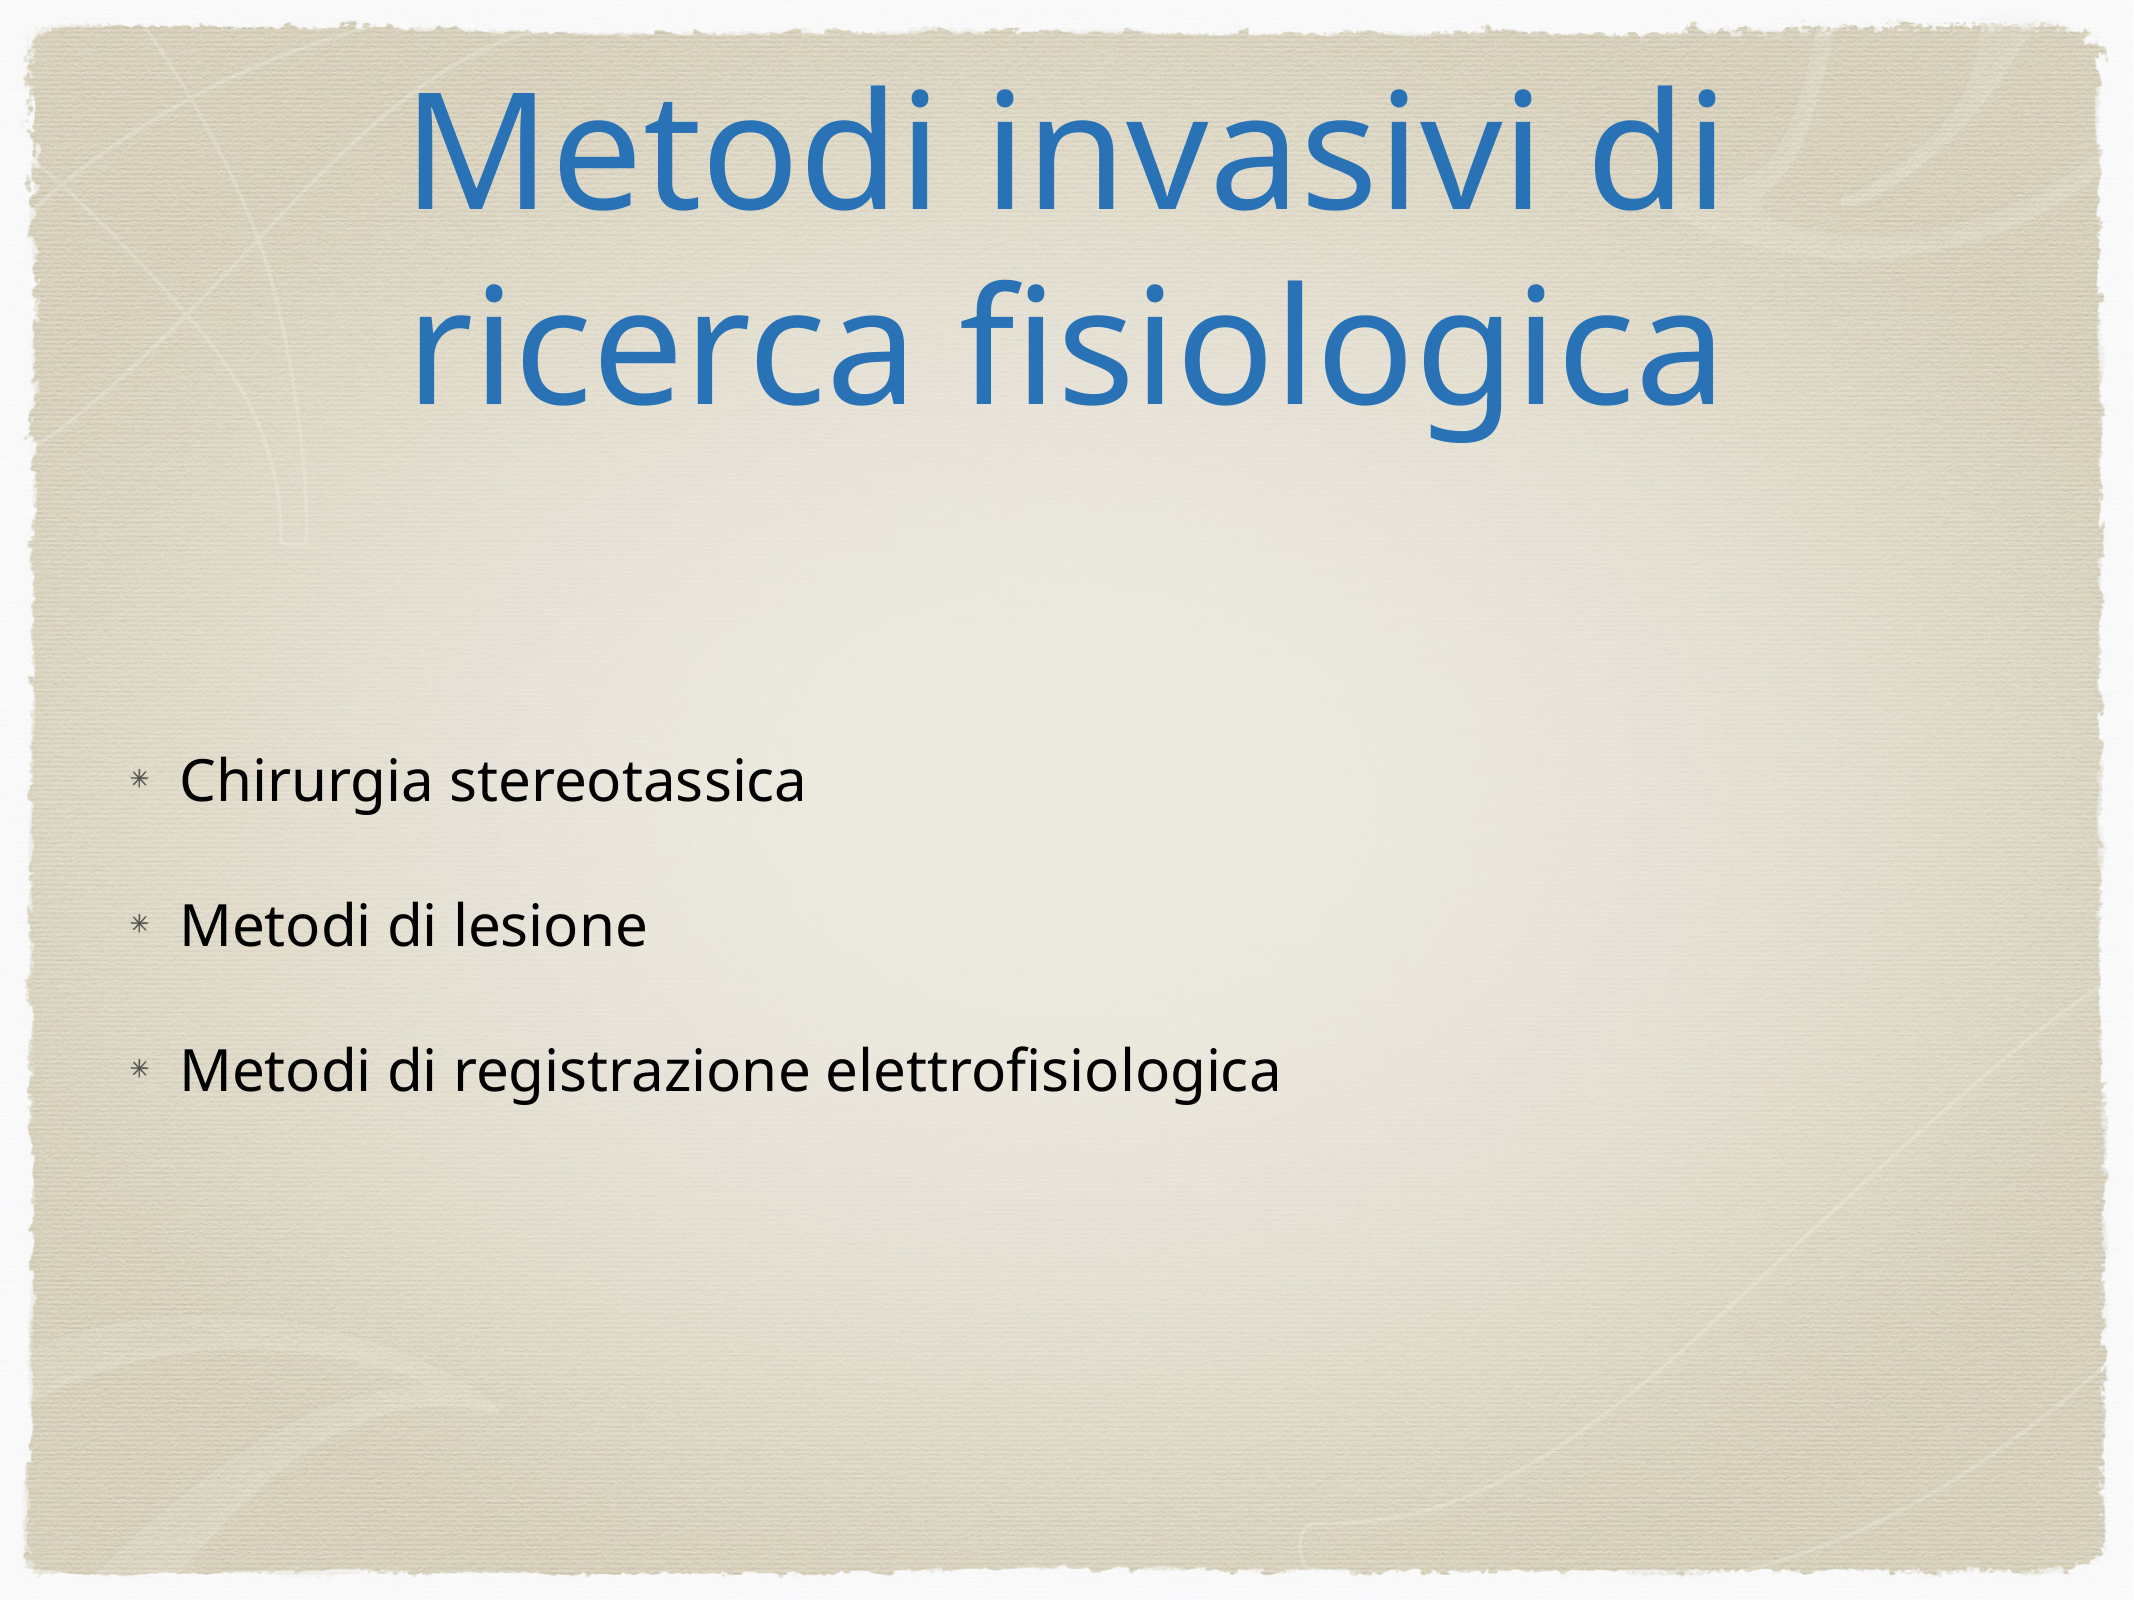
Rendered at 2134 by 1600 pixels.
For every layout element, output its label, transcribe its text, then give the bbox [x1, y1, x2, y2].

list Chirurgia stereotassica Metodi di lesione Metodi di registrazione elettrofisiologica [128, 453, 2005, 1393]
picture [0, 0, 2134, 1600]
title Metodi invasivi di ricerca fisiologica [128, 41, 2005, 443]
